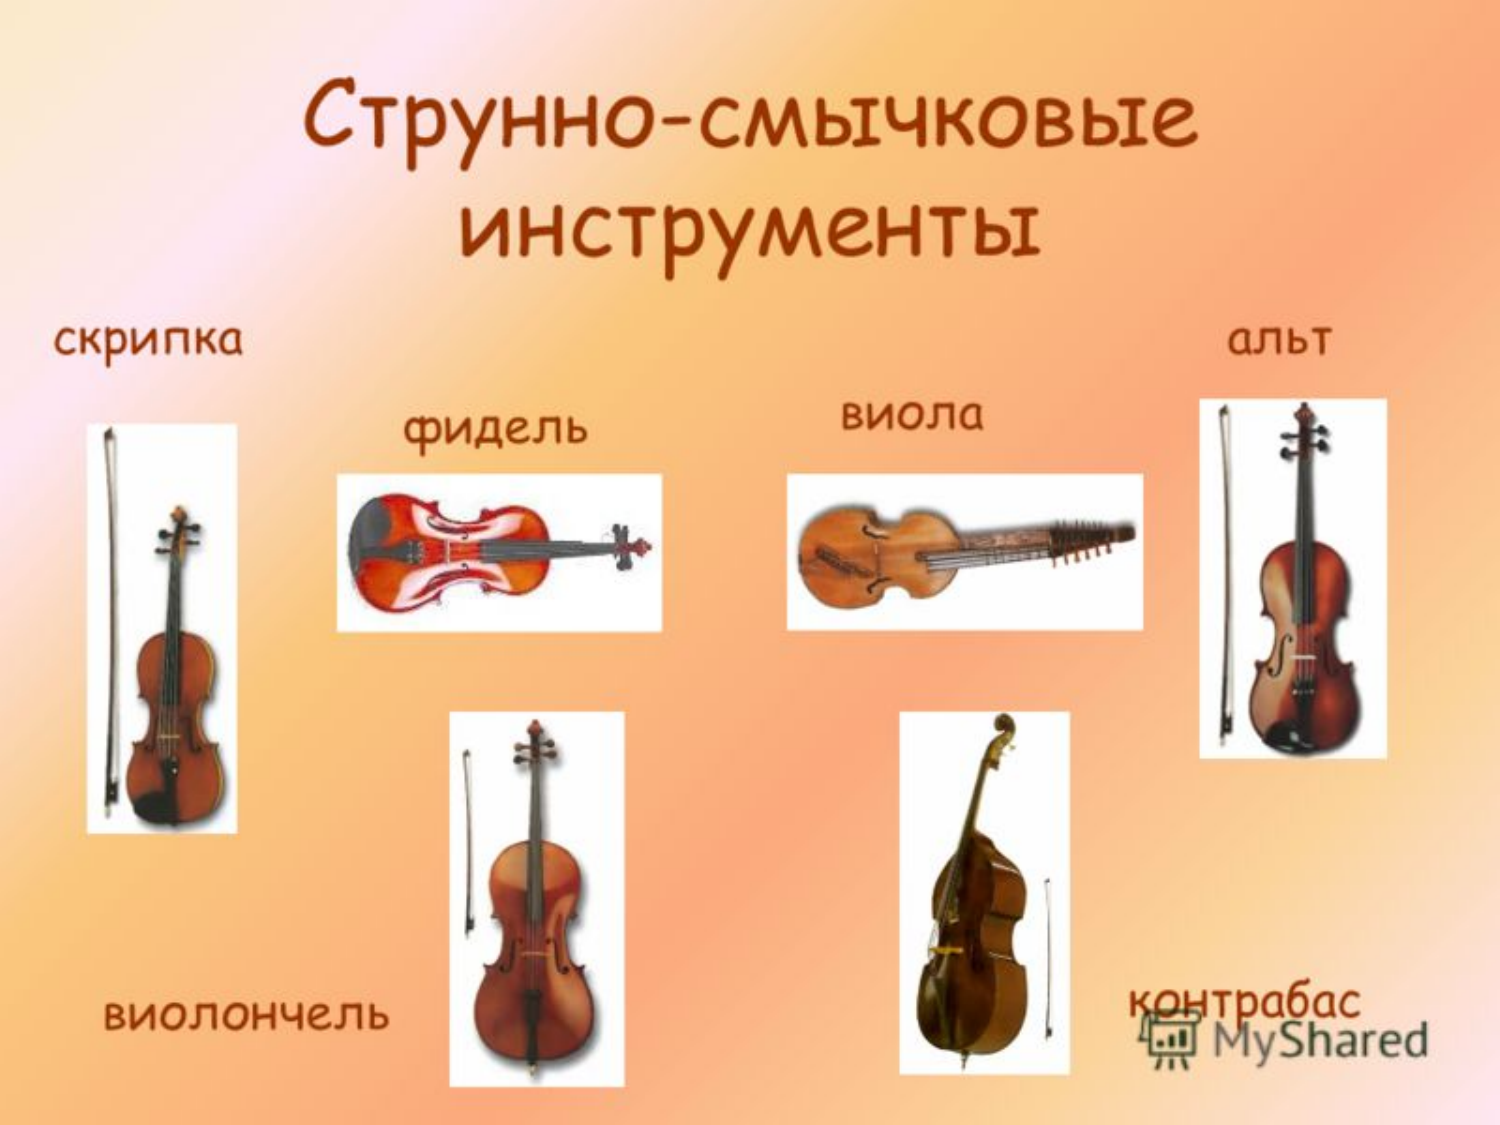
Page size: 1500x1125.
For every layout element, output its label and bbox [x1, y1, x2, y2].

list [0, 0, 1500, 1125]
